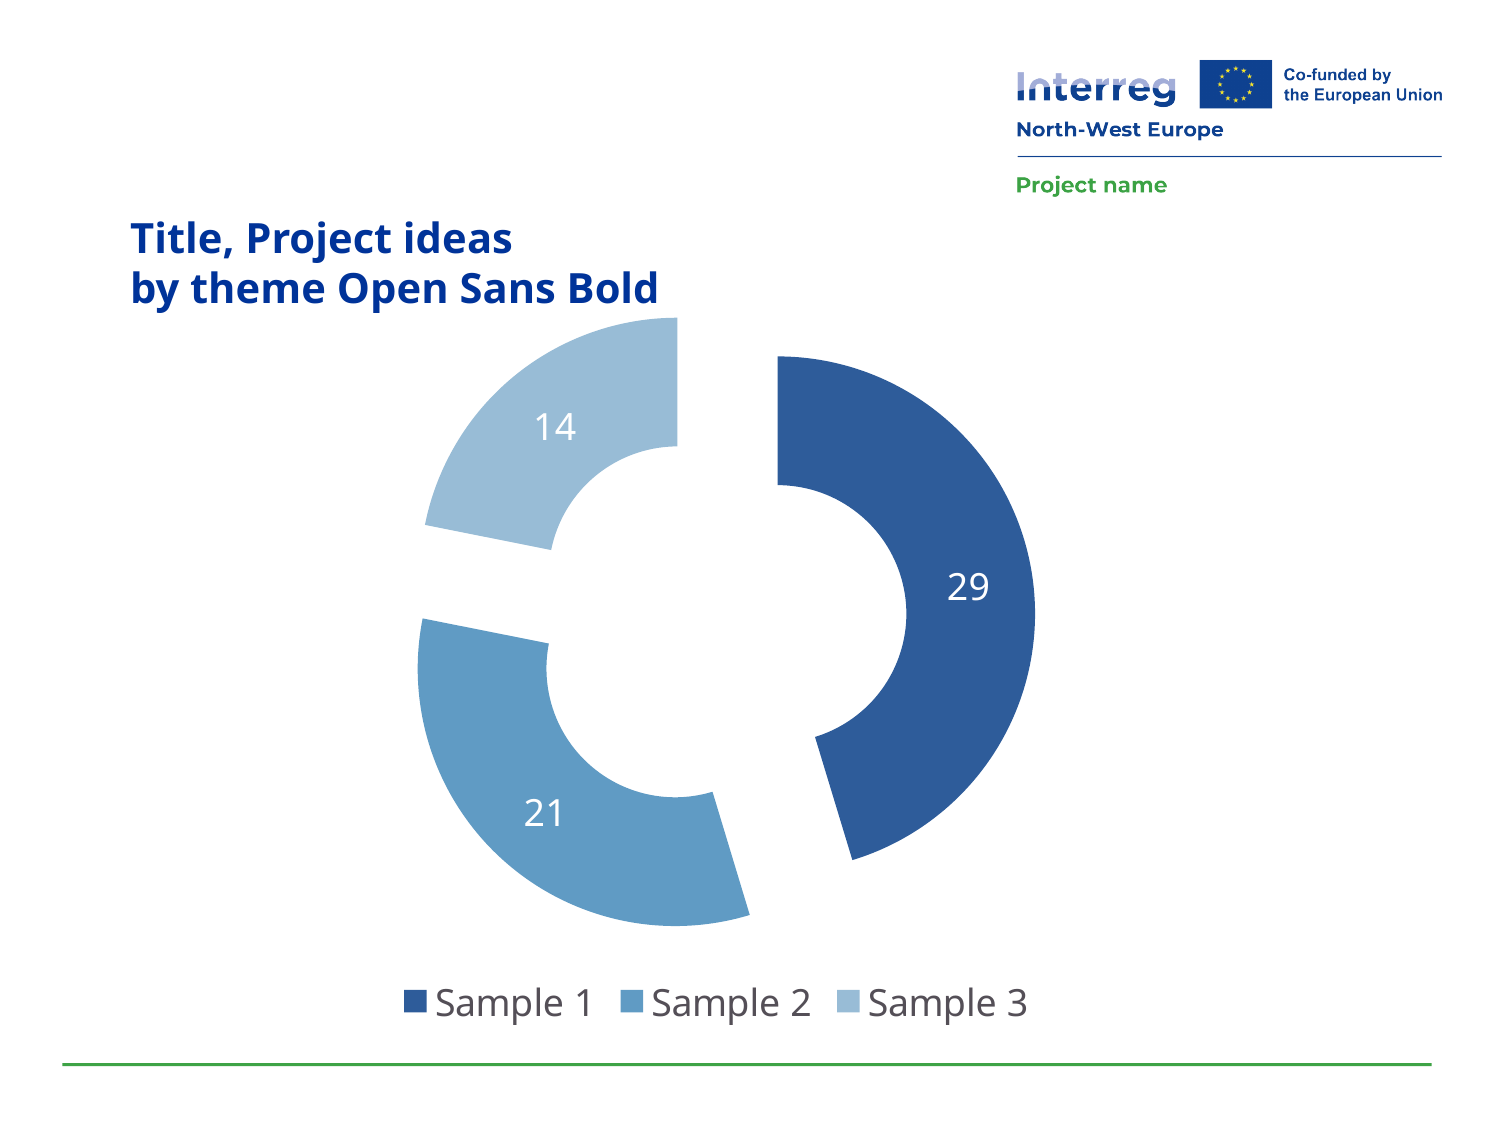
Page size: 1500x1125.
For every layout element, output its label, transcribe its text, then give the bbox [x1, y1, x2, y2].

text_box Title, Project ideas by theme Open Sans Bold [115, 204, 859, 352]
picture [958, 0, 1500, 252]
chart [157, 288, 1276, 1035]
